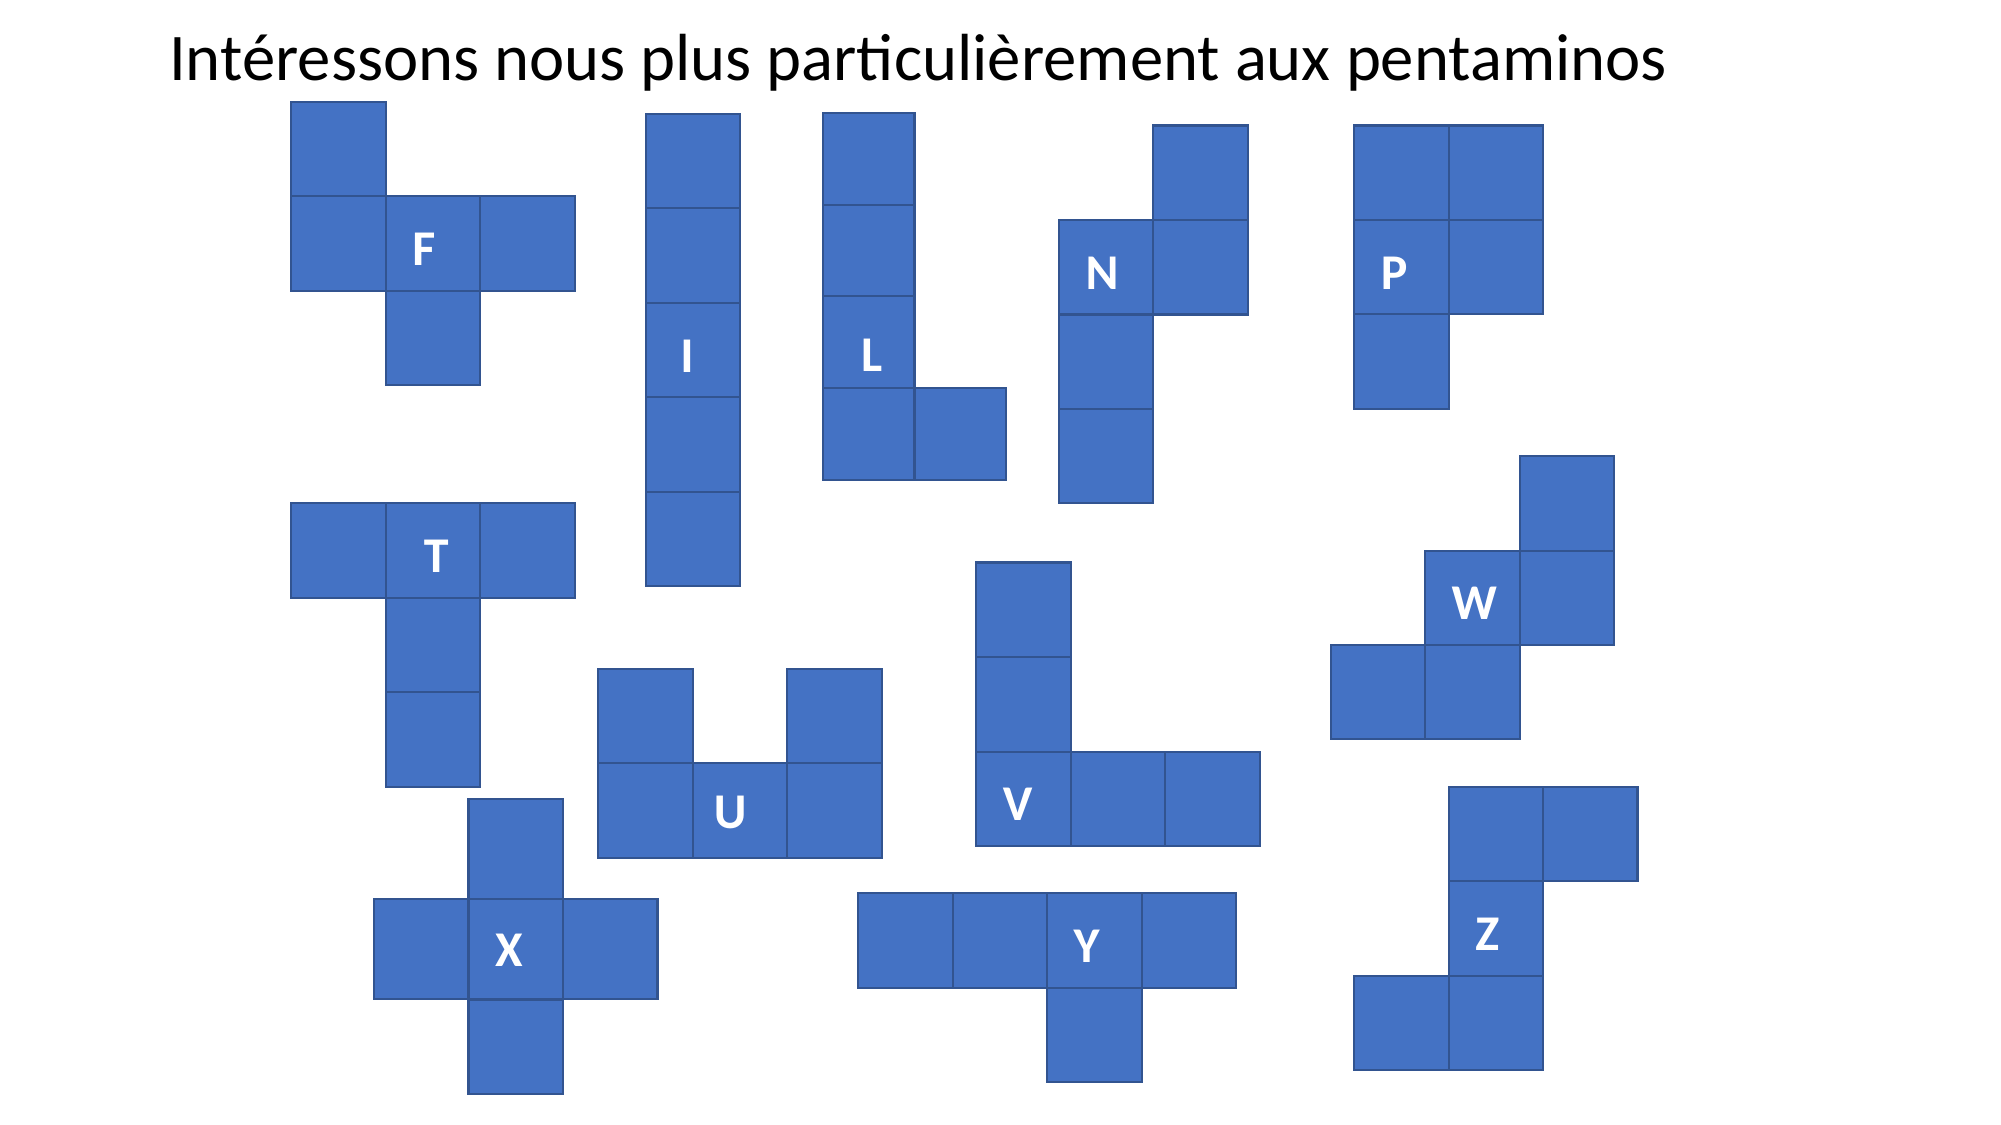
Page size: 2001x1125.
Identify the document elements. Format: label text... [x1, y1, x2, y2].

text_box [858, 893, 1237, 1083]
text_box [291, 101, 575, 386]
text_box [731, 205, 1098, 389]
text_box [964, 219, 1343, 409]
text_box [1330, 456, 1615, 740]
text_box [373, 798, 658, 1095]
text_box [1307, 172, 1591, 362]
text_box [291, 503, 575, 787]
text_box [1354, 786, 1638, 1071]
text_box Intéressons nous plus particulièrement aux pentaminos [154, 6, 1752, 102]
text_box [976, 562, 1260, 846]
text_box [598, 668, 882, 858]
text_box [456, 302, 930, 398]
